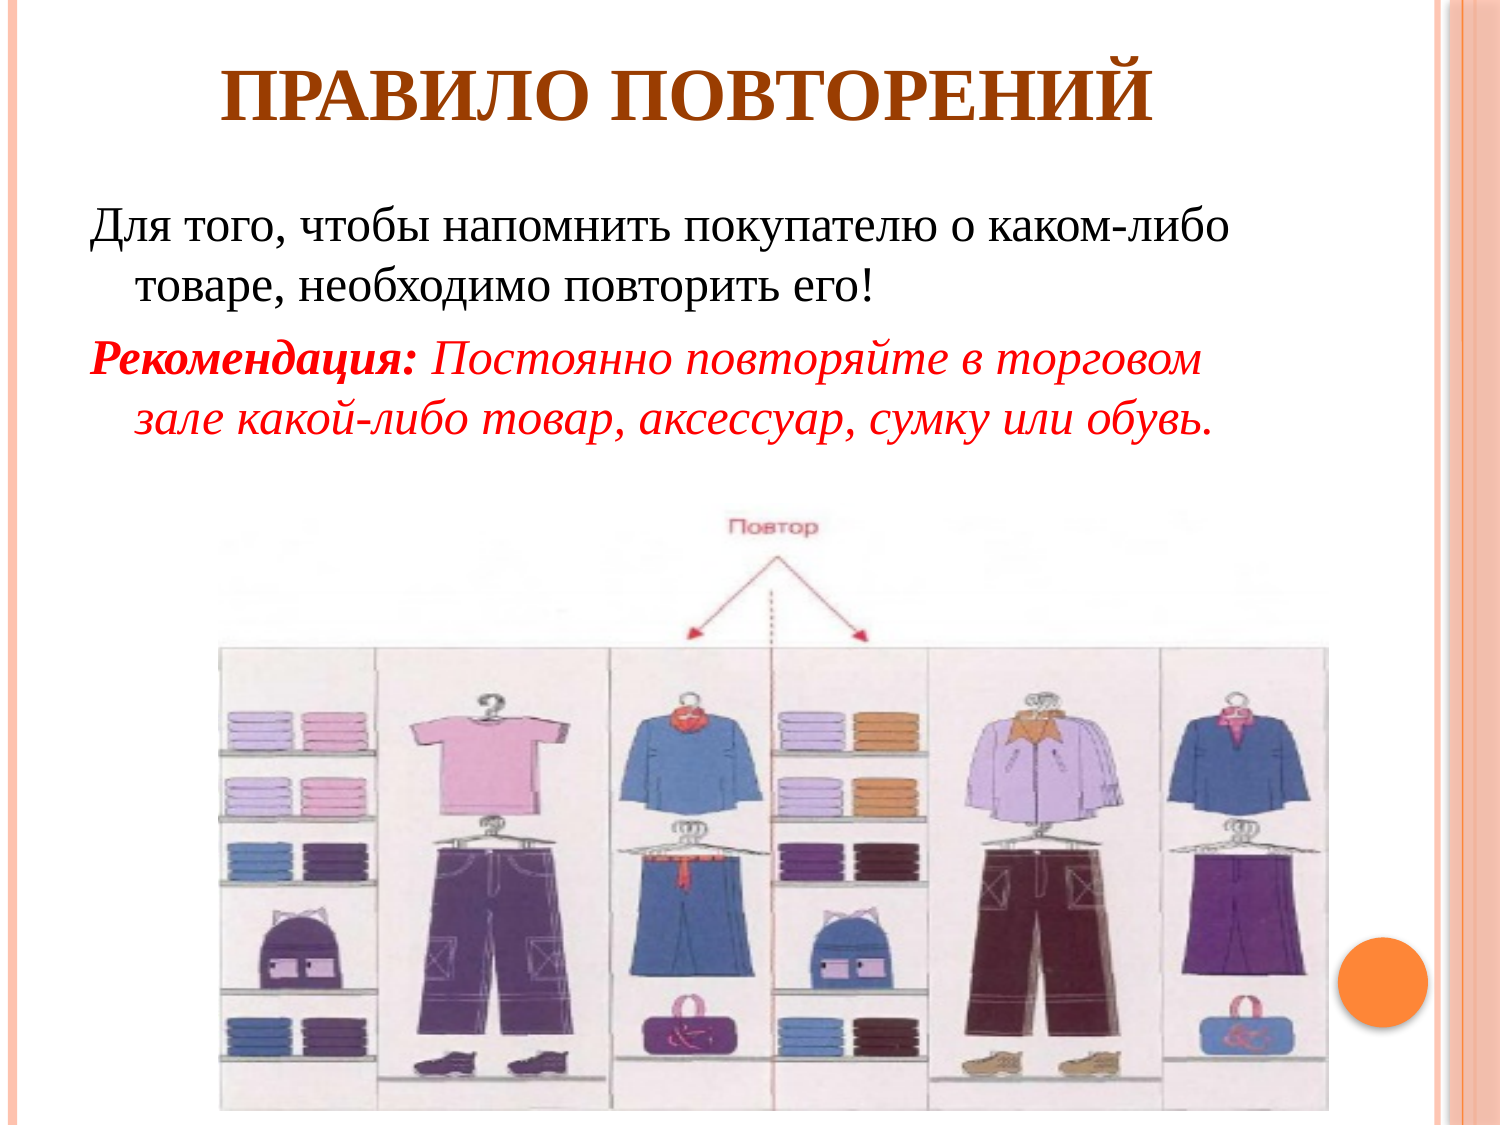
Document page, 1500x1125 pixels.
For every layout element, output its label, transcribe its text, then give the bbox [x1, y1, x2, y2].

list Для того, чтобы напомнить покупателю о каком-либо товаре, необходимо повторить его! Рекомендация: Постоянно повторяйте в торговом зале какой-либо товар, аксессуар, сумку или обувь. [75, 184, 1300, 646]
picture [217, 502, 1330, 1111]
title Правило повторений [75, 45, 1300, 184]
